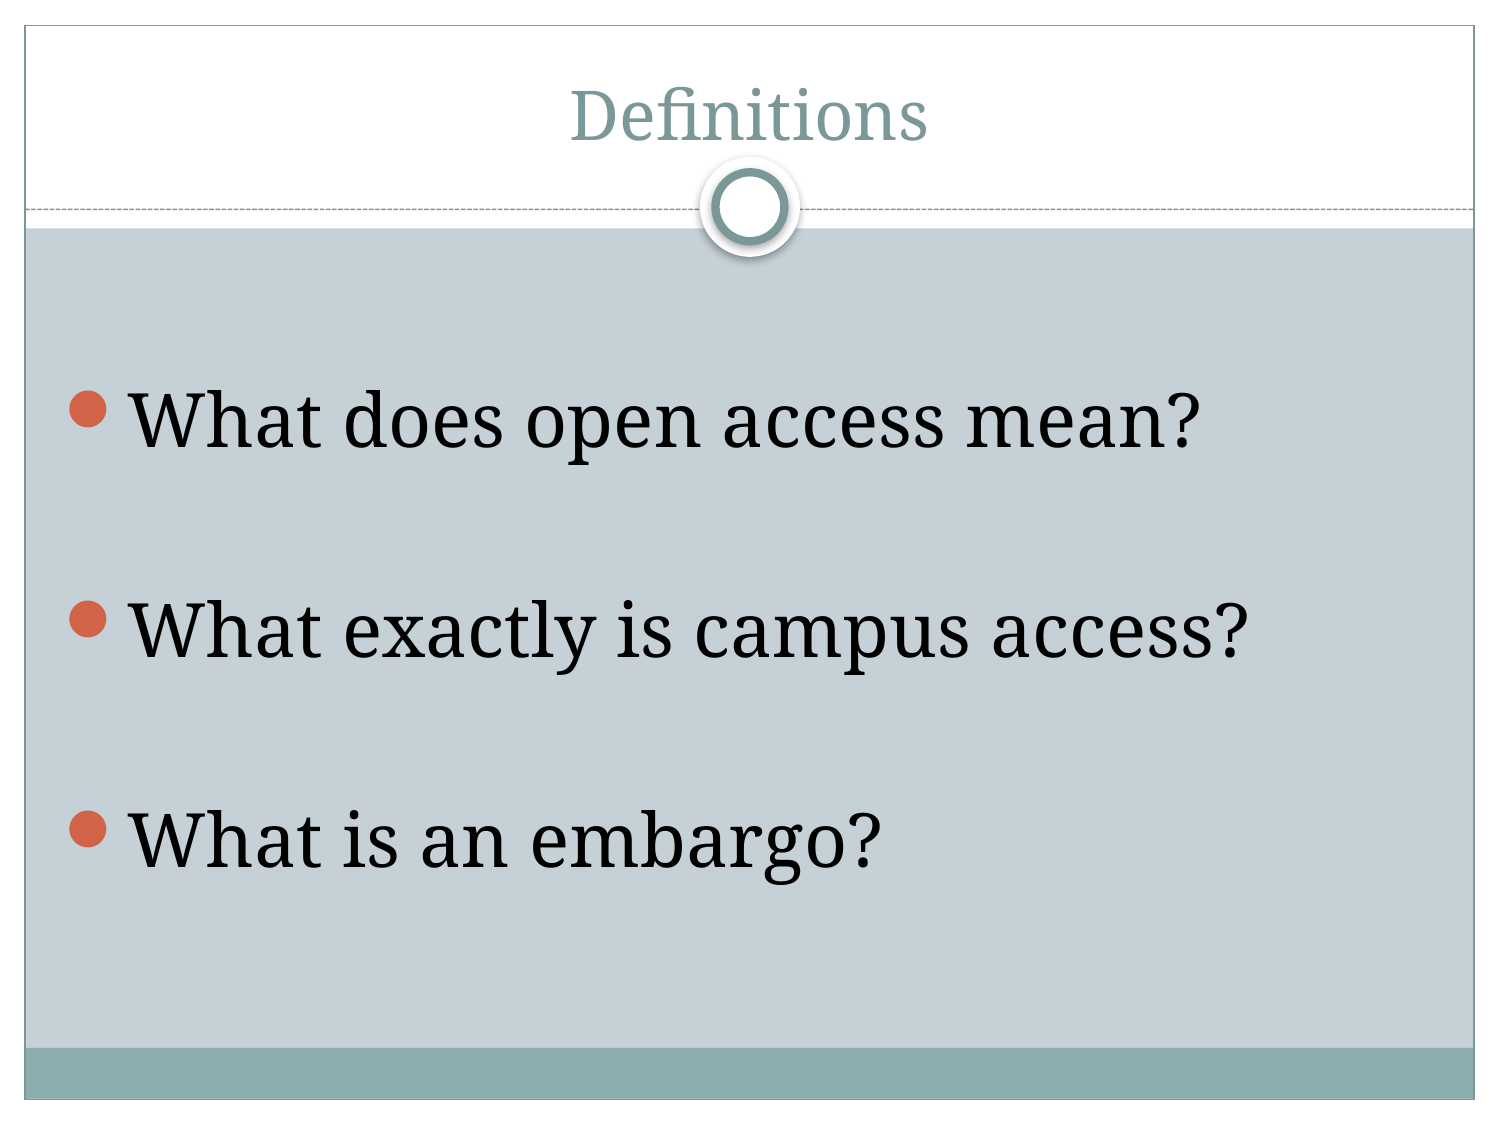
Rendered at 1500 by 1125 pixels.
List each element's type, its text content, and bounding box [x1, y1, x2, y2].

list What does open access mean? What exactly is campus access? What is an embargo? [49, 250, 1445, 1001]
title Definitions [49, 37, 1450, 162]
